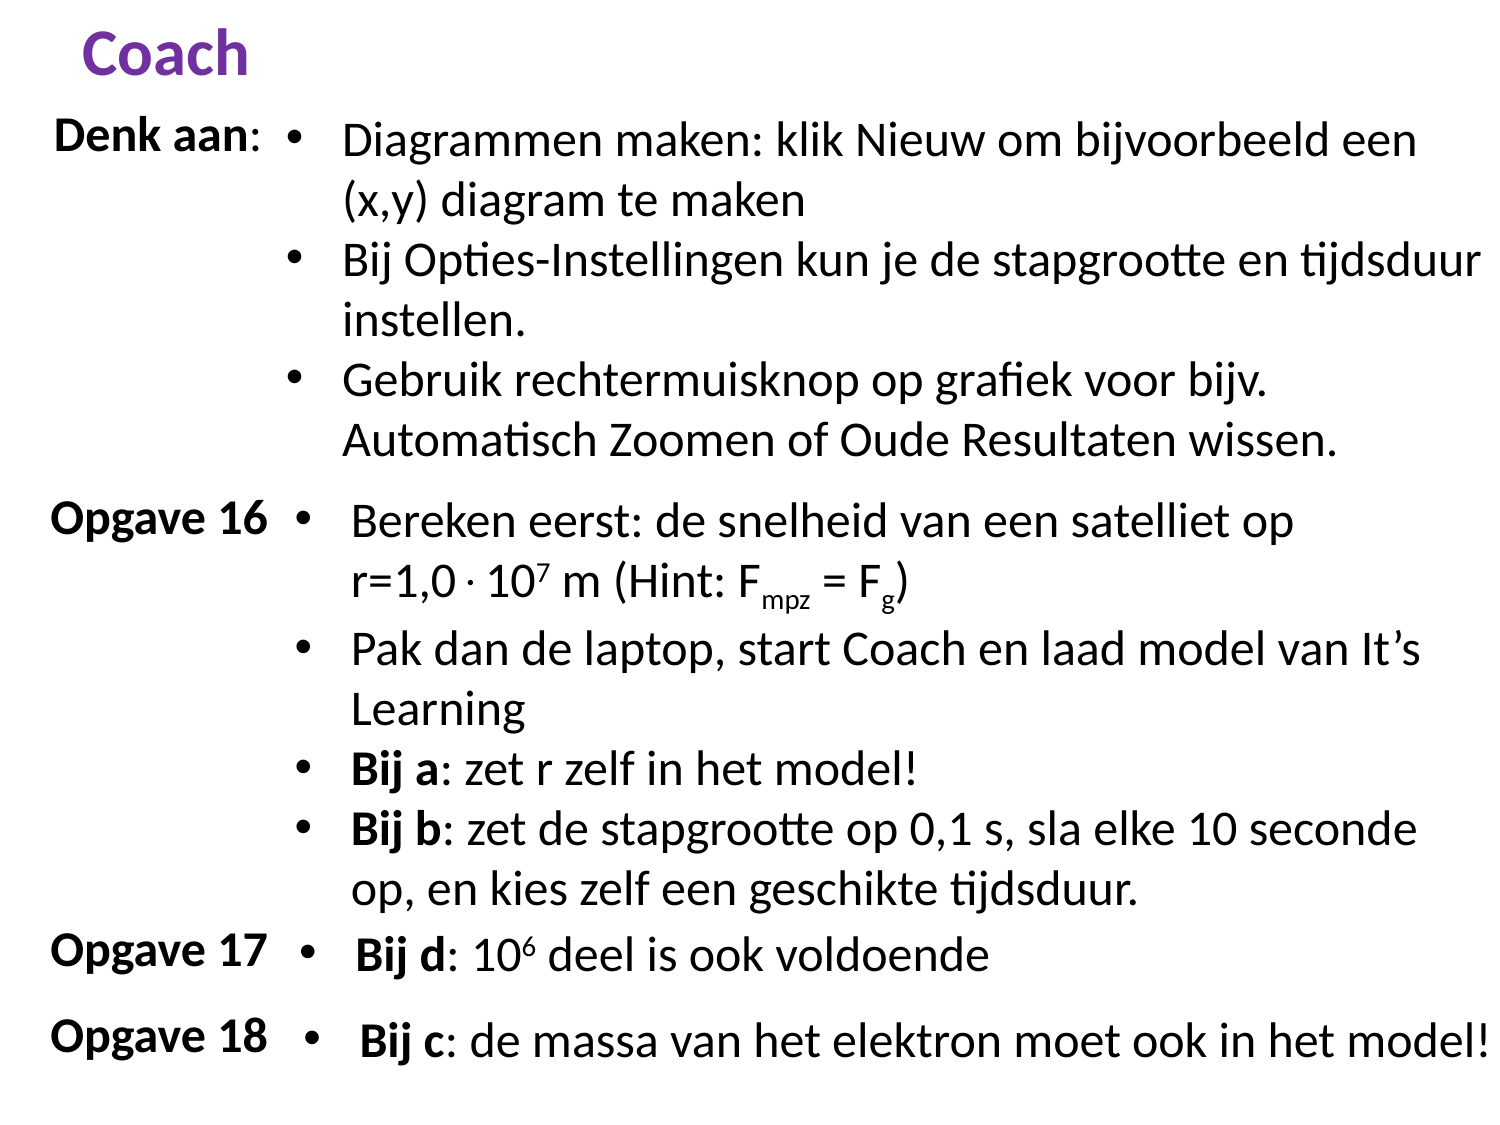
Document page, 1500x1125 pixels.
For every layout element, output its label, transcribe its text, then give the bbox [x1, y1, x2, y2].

text_box Bij d: 106 deel is ook voldoende [284, 914, 1017, 990]
text_box Bereken eerst: de snelheid van een satelliet op r=1,0107 m (Hint: Fmpz = Fg) Pak dan de laptop, start Coach en laad model van It’s Learning Bij a: zet r zelf in het model! Bij b: zet de stapgrootte op 0,1 s, sla elke 10 seconde op, en kies zelf een geschikte tijdsduur. [204, 480, 1460, 924]
text_box Opgave 17 [35, 909, 357, 994]
title Coach [67, 0, 1466, 98]
text_box Opgave 16 [35, 477, 357, 562]
text_box Opgave 18 [35, 994, 357, 1080]
text_box Diagrammen maken: klik Nieuw om bijvoorbeeld een (x,y) diagram te maken Bij Opties-Instellingen kun je de stapgrootte en tijdsduur instellen. Gebruik rechtermuisknop op grafiek voor bijv. Automatisch Zoomen of Oude Resultaten wissen. [196, 98, 1500, 474]
text_box Bij c: de massa van het elektron moet ook in het model! [288, 999, 1500, 1075]
list Denk aan: [38, 93, 1442, 178]
